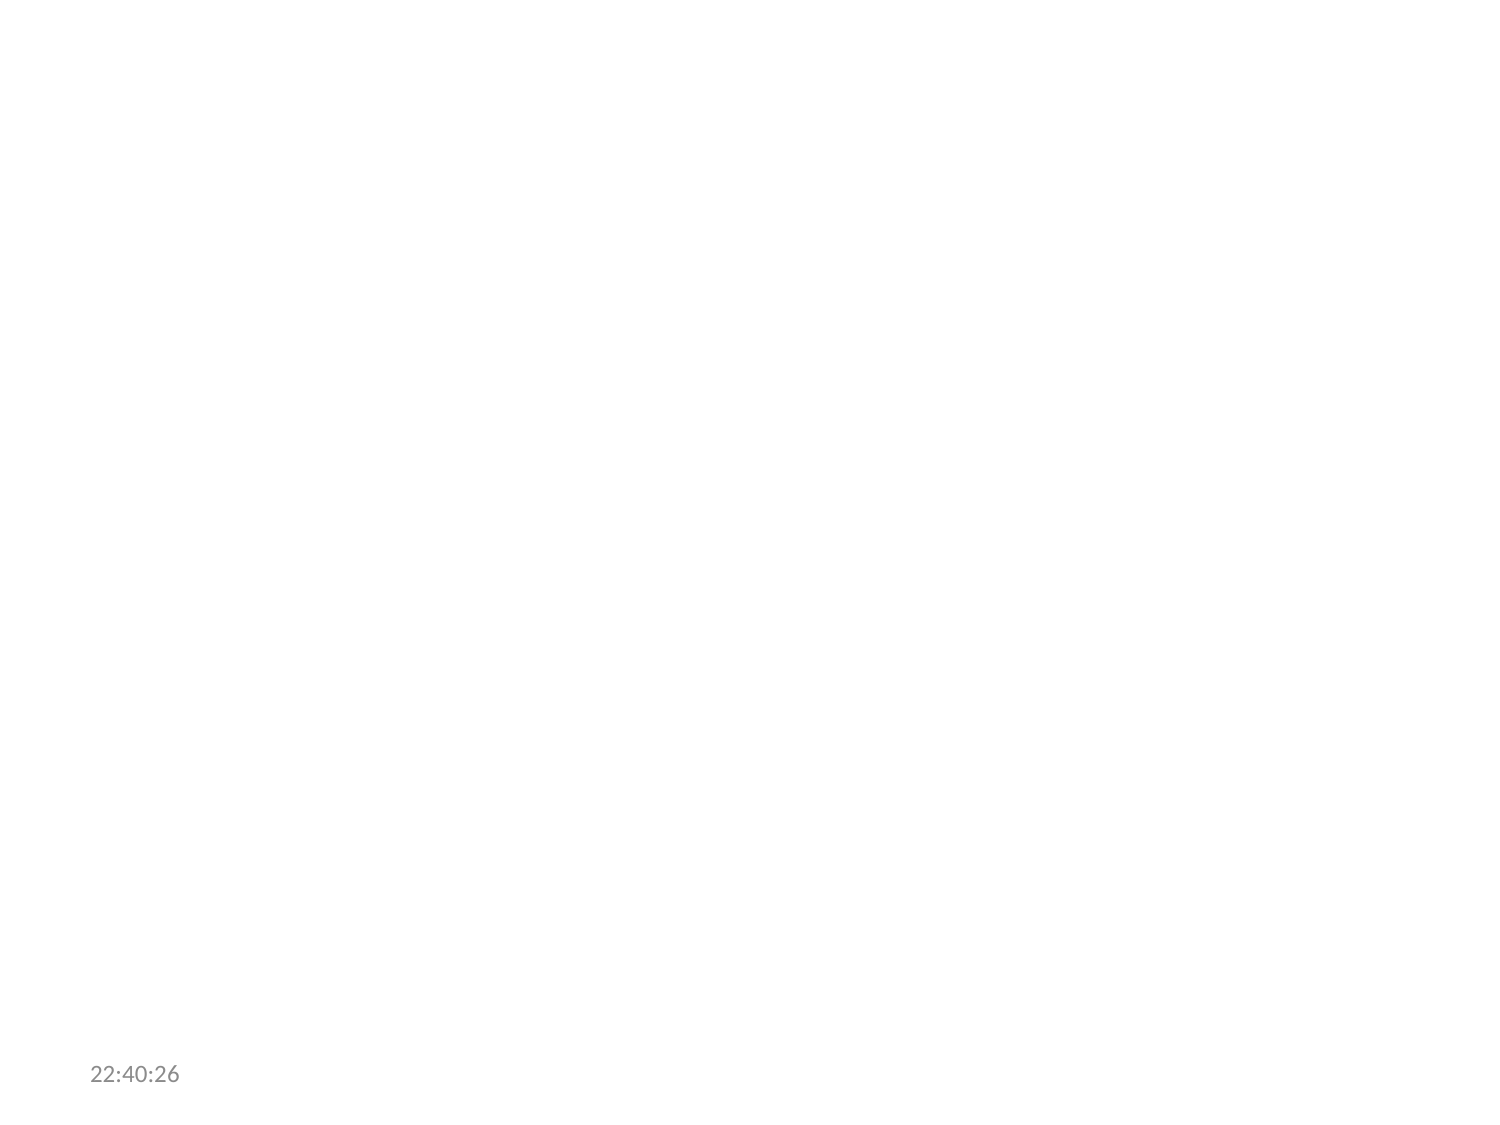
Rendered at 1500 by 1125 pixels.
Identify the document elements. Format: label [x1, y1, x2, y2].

slide_number [75, 1042, 425, 1103]
